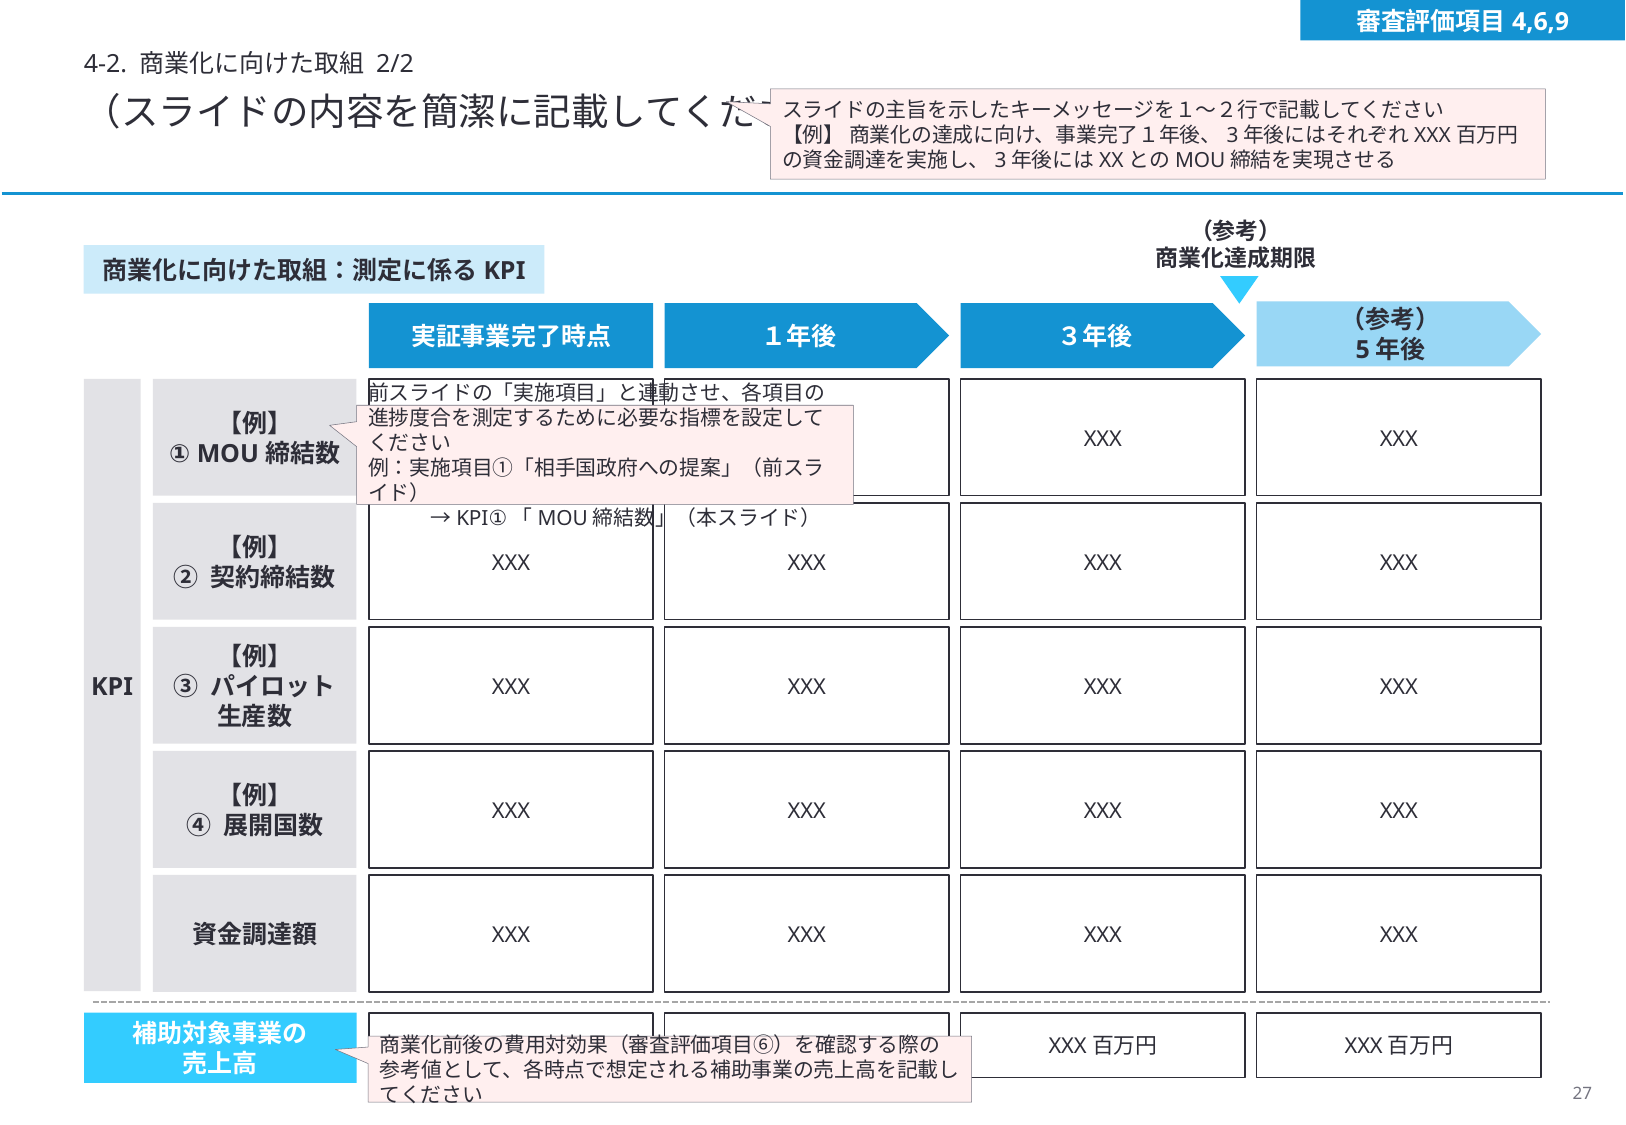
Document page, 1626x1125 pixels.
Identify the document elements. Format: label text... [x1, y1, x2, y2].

text_box XXX百万円 [368, 1012, 654, 1035]
text_box XXX [368, 874, 654, 993]
text_box 補助対象事業の 売上高 [83, 1012, 357, 1084]
text_box XXX [368, 750, 654, 869]
list （スライドの内容を簡潔に記載してください） [84, 83, 1543, 183]
text_box XXX [368, 626, 654, 745]
text_box 実証事業完了時点 [368, 302, 654, 369]
text_box XXX [664, 874, 950, 993]
text_box XXX [664, 502, 950, 621]
text_box KPI [83, 378, 141, 992]
text_box 商業化に向けた取組：測定に係るKPI [83, 244, 545, 294]
text_box 商業化前後の費用対効果（審査評価項目⑥）を確認する際の参考値として、各時点で想定される補助事業の売上高を記載してください [334, 1035, 973, 1103]
text_box XXX [368, 378, 654, 404]
text_box XXX [664, 378, 950, 497]
text_box １年後 [663, 302, 950, 369]
text_box XXX [960, 502, 1246, 621]
text_box XXX百万円 [960, 1012, 1246, 1079]
text_box XXX [1256, 874, 1542, 993]
text_box 【例】 ② 契約締結数 [152, 502, 357, 621]
text_box XXX百万円 [1256, 1012, 1542, 1079]
text_box XXX [664, 750, 950, 869]
list 4-2. 商業化に向けた取組 2/2 [84, 40, 1543, 82]
text_box （参考） 5年後 [1255, 300, 1542, 368]
text_box 【例】 ① MOU締結数 [152, 378, 357, 497]
text_box XXX [368, 506, 654, 621]
text_box 審査評価項目4,6,9 [1299, 0, 1625, 41]
text_box XXX [664, 626, 950, 745]
text_box XXX [1256, 378, 1542, 497]
text_box XXX [960, 750, 1246, 869]
text_box [1219, 275, 1260, 305]
text_box XXX [1256, 750, 1542, 869]
text_box XXX [960, 626, 1246, 745]
text_box 【例】 ④ 展開国数 [152, 750, 357, 869]
text_box XXX百万円 [664, 1012, 950, 1035]
text_box 前スライドの「実施項目」と連動させ、各項目の進捗度合を測定するために必要な指標を設定してください 例：実施項目①「相手国政府への提案」（前スライド） →KPI①「MOU締結数」（本スライド） [328, 404, 855, 506]
text_box 【例】 ③ パイロット 生産数 [152, 626, 357, 745]
text_box （参考） 商業化達成期限 [1112, 216, 1360, 244]
text_box XXX [960, 378, 1246, 497]
text_box XXX [1256, 502, 1542, 621]
text_box ３年後 [959, 302, 1246, 369]
text_box XXX [960, 874, 1246, 993]
text_box 資金調達額 [152, 874, 357, 993]
text_box XXX [1256, 626, 1542, 745]
text_box スライドの主旨を示したキーメッセージを１～２行で記載してください 【例】 商業化の達成に向け、事業完了１年後、3年後にはそれぞれXXX百万円の資金調達を実施し、3年後にはXXとのMOU締結を実現させる [725, 87, 1547, 180]
